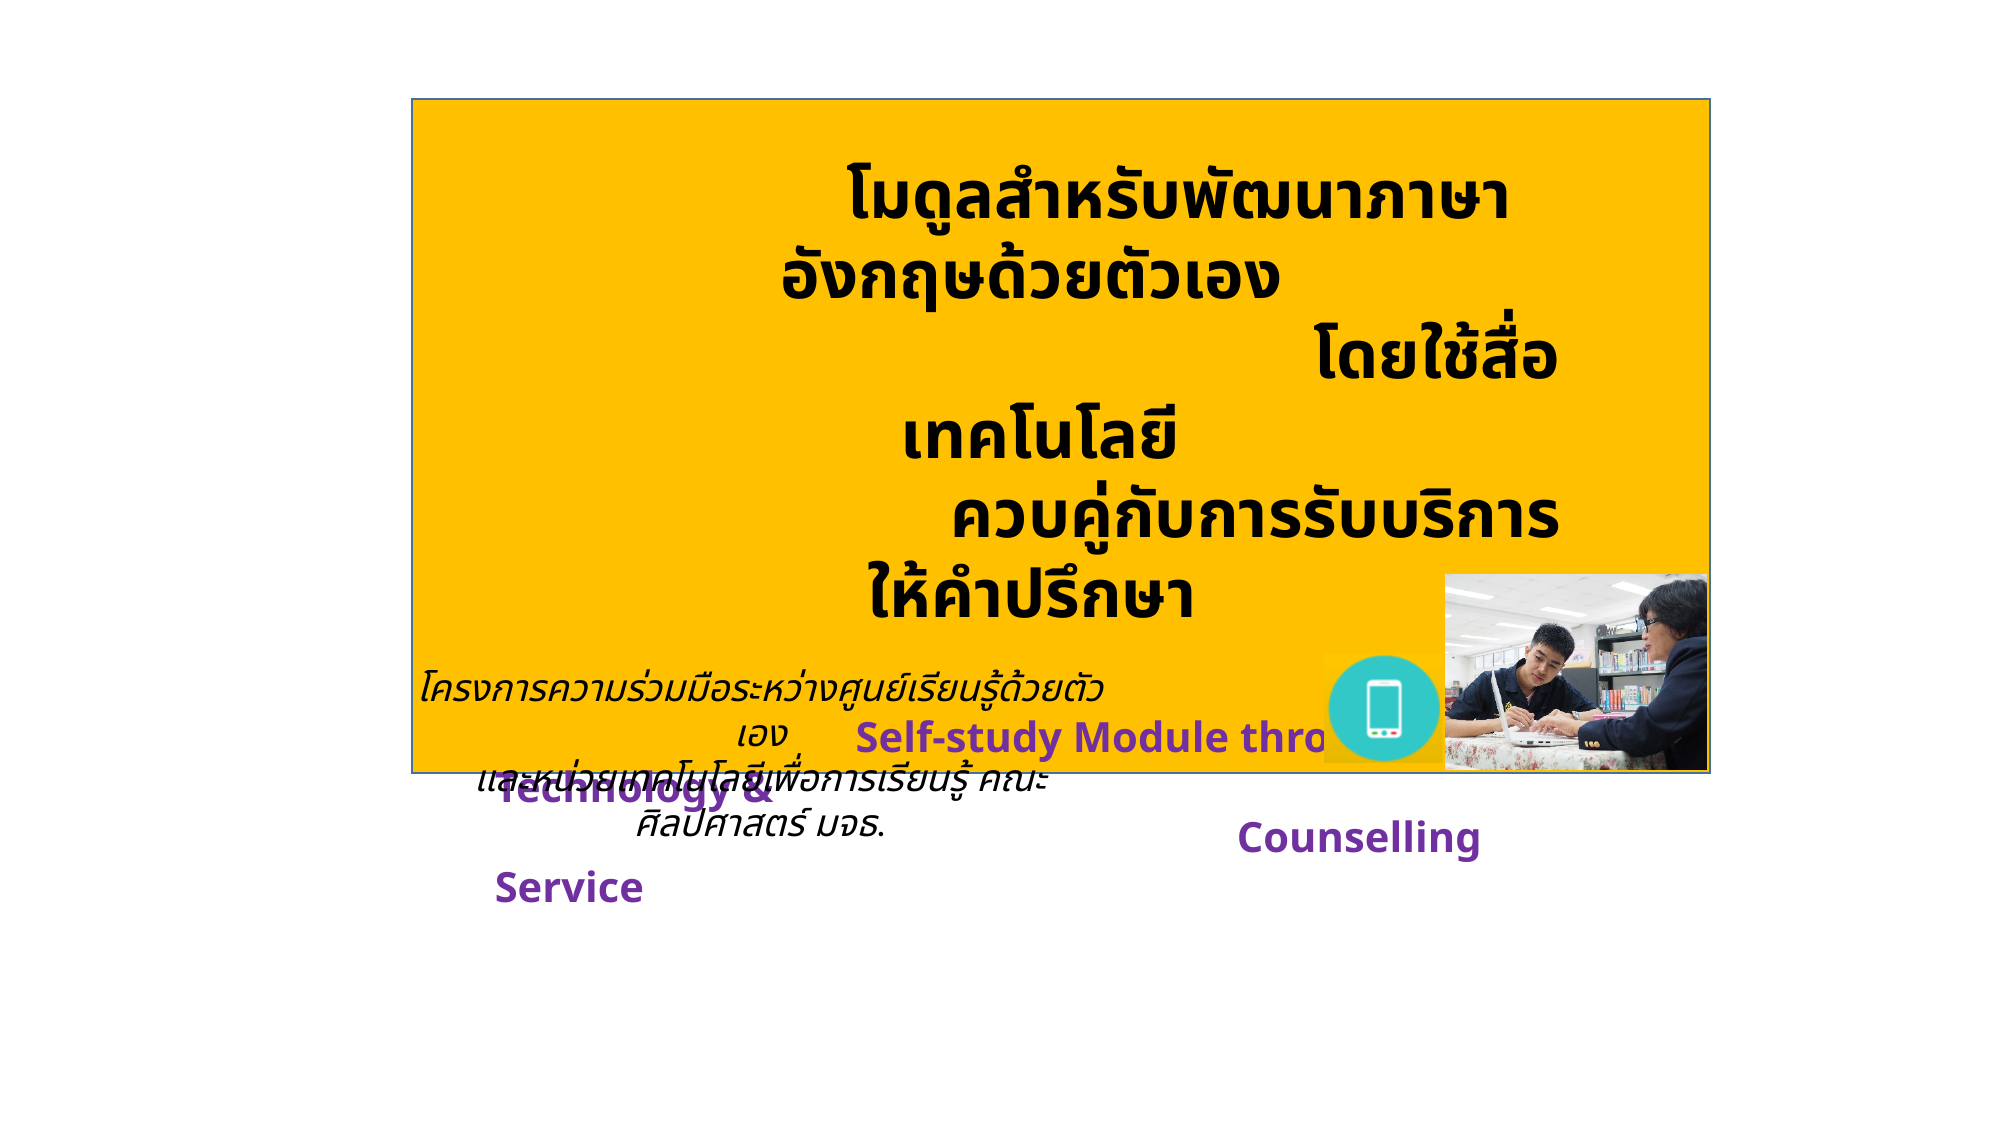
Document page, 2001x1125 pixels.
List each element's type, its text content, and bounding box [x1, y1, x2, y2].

picture [1324, 654, 1443, 763]
text_box โครงการความร่วมมือระหว่างศูนย์เรียนรู้ด้วยตัวเอง และหน่วยเทคโนโลยีเพื่อการเรียนรู้ คณะศิลปศาสตร์ มจธ. [398, 656, 1123, 852]
text_box [411, 98, 1711, 774]
text_box โมดูลสำหรับพัฒนาภาษาอังกฤษด้วยตัวเอง โดยใช้สื่อเทคโนโลยี ควบคู่กับการรับบริการให้คำปรึกษา Self-study Module through Technology & Counselling Service [480, 144, 1601, 919]
picture [1445, 574, 1707, 770]
